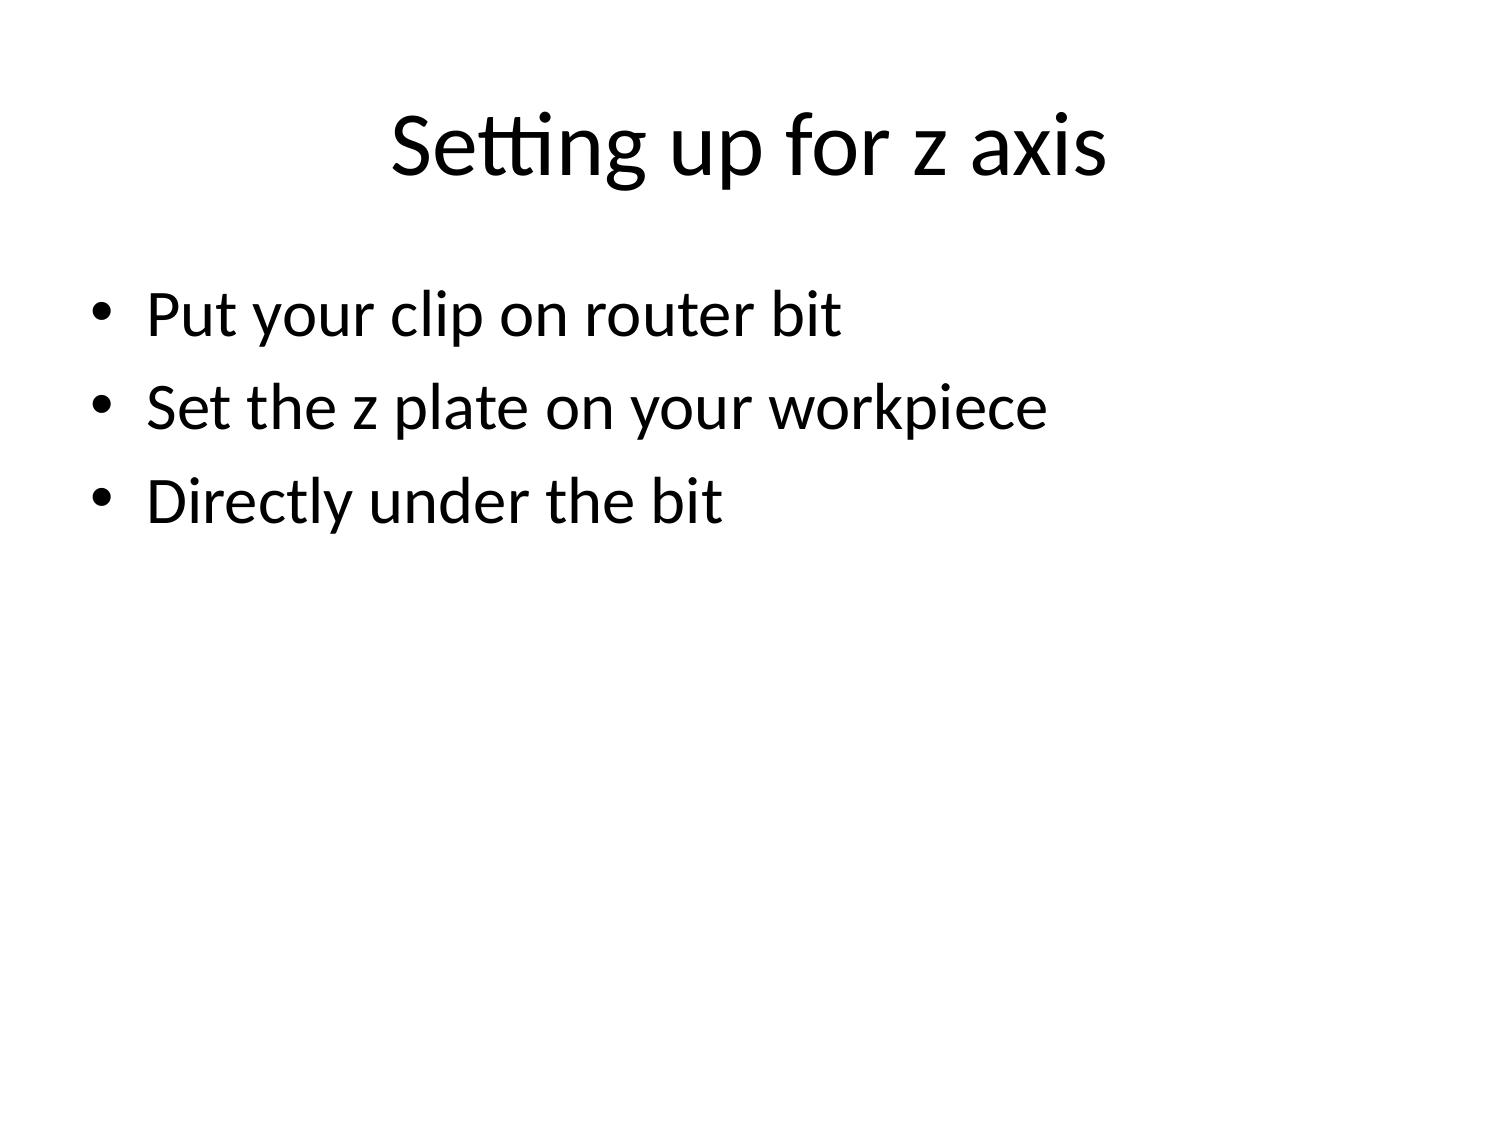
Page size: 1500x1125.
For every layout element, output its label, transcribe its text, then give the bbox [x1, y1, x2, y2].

list Put your clip on router bit Set the z plate on your workpiece Directly under the bit [75, 262, 1425, 1005]
title Setting up for z axis [75, 45, 1425, 233]
